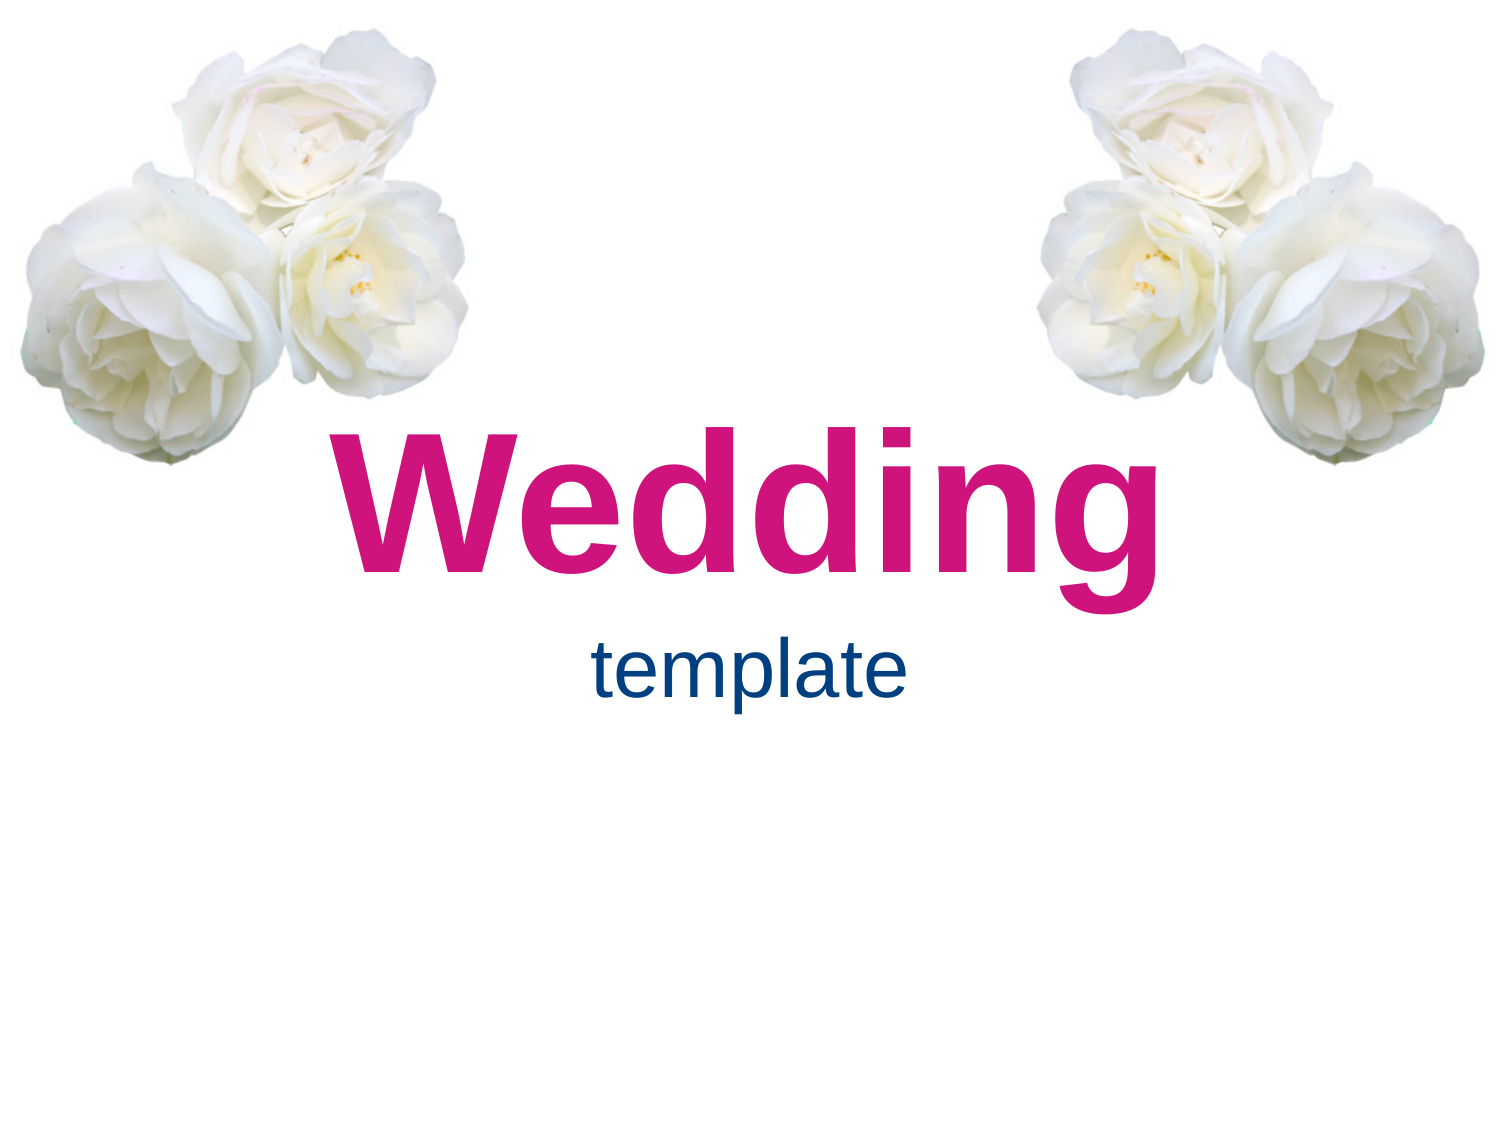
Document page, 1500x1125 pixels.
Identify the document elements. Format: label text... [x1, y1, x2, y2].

text_box template [343, 606, 1157, 722]
picture [0, 24, 1500, 1025]
title Wedding [112, 371, 1388, 613]
